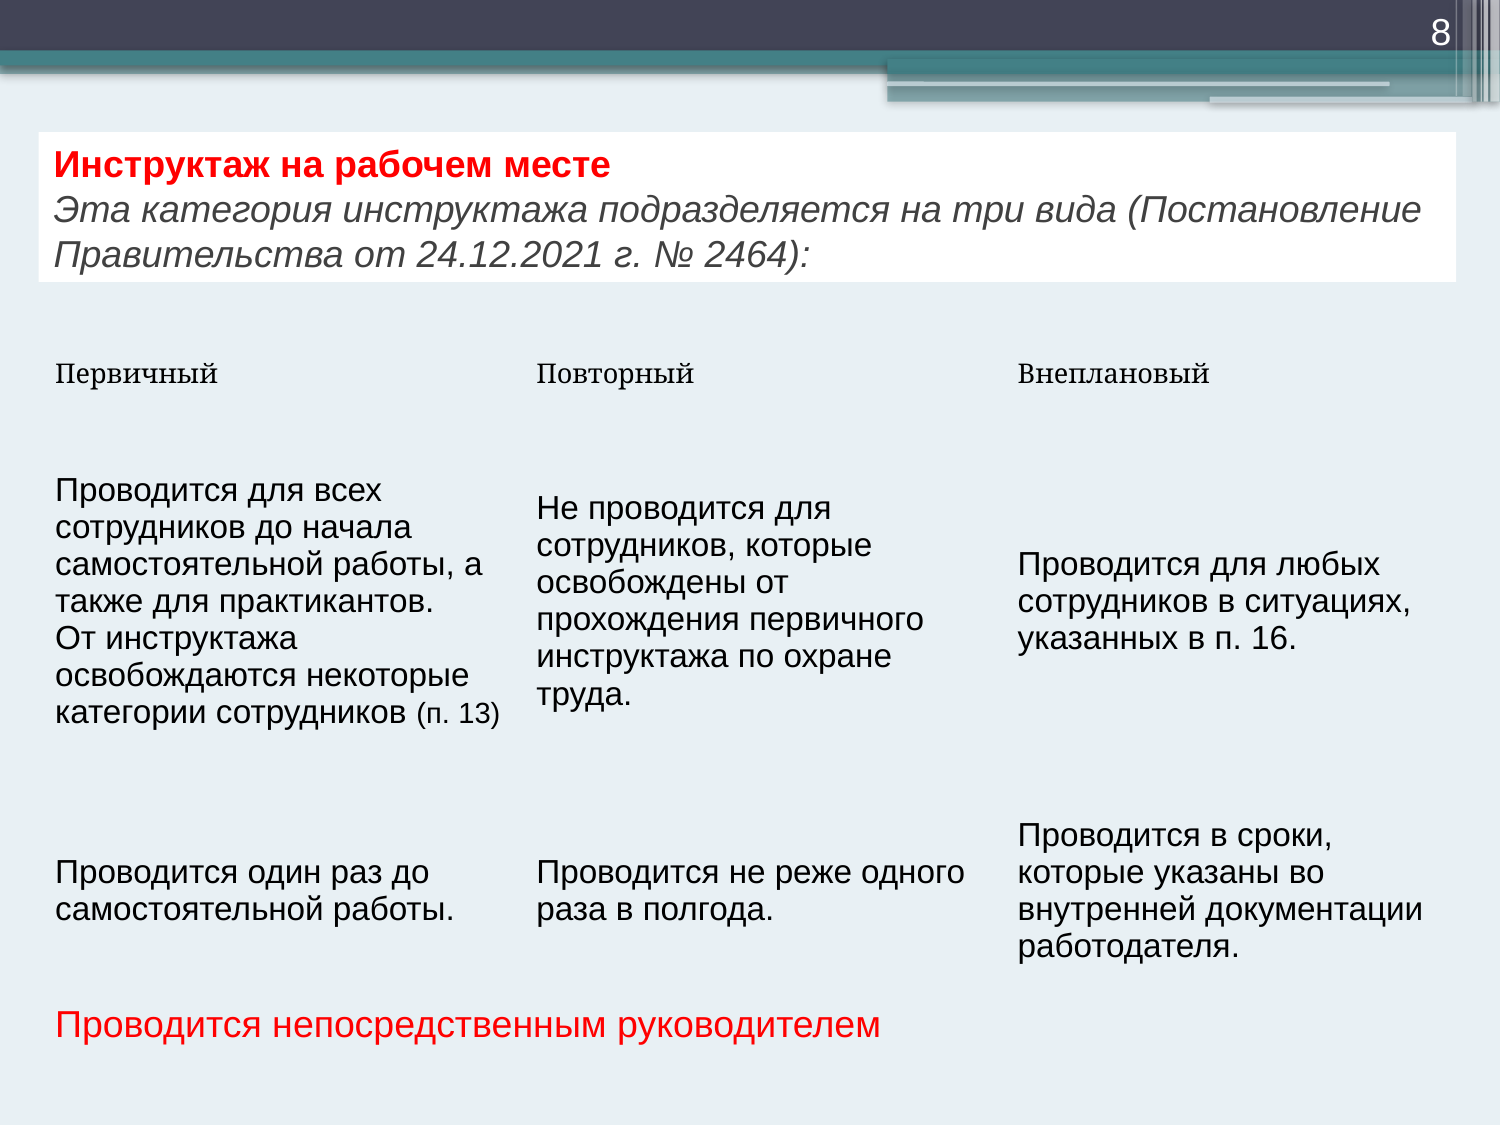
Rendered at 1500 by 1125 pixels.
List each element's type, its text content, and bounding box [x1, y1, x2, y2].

table_cell Проводится непосредственным руководителем [39, 987, 1482, 1062]
table_header Повторный [520, 338, 1001, 408]
table_header Внеплановый [1001, 338, 1482, 408]
table_cell Проводится для всех сотрудников до начала самостоятельной работы, а также для практикантов. От инструктажа освобождаются некоторые категории сотрудников (п. 13) [39, 408, 520, 794]
slide_number 8 [1341, 0, 1466, 61]
table_cell Проводится один раз до самостоятельной работы. [39, 794, 520, 987]
table_cell Проводится для любых сотрудников в ситуациях, указанных в п. 16. [1001, 408, 1482, 794]
table_header Первичный [39, 338, 520, 408]
table_cell Не проводится для сотрудников, которые освобождены от прохождения первичного инструктажа по охране труда. [520, 408, 1001, 794]
table_cell Проводится не реже одного раза в полгода. [520, 794, 1001, 987]
text_box Инструктаж на рабочем месте Эта категория инструктажа подразделяется на три вида (Постановление Правительства от 24.12.2021 г. № 2464): [38, 132, 1457, 282]
table_cell Проводится в сроки, которые указаны во внутренней документации работодателя. [1001, 794, 1482, 987]
